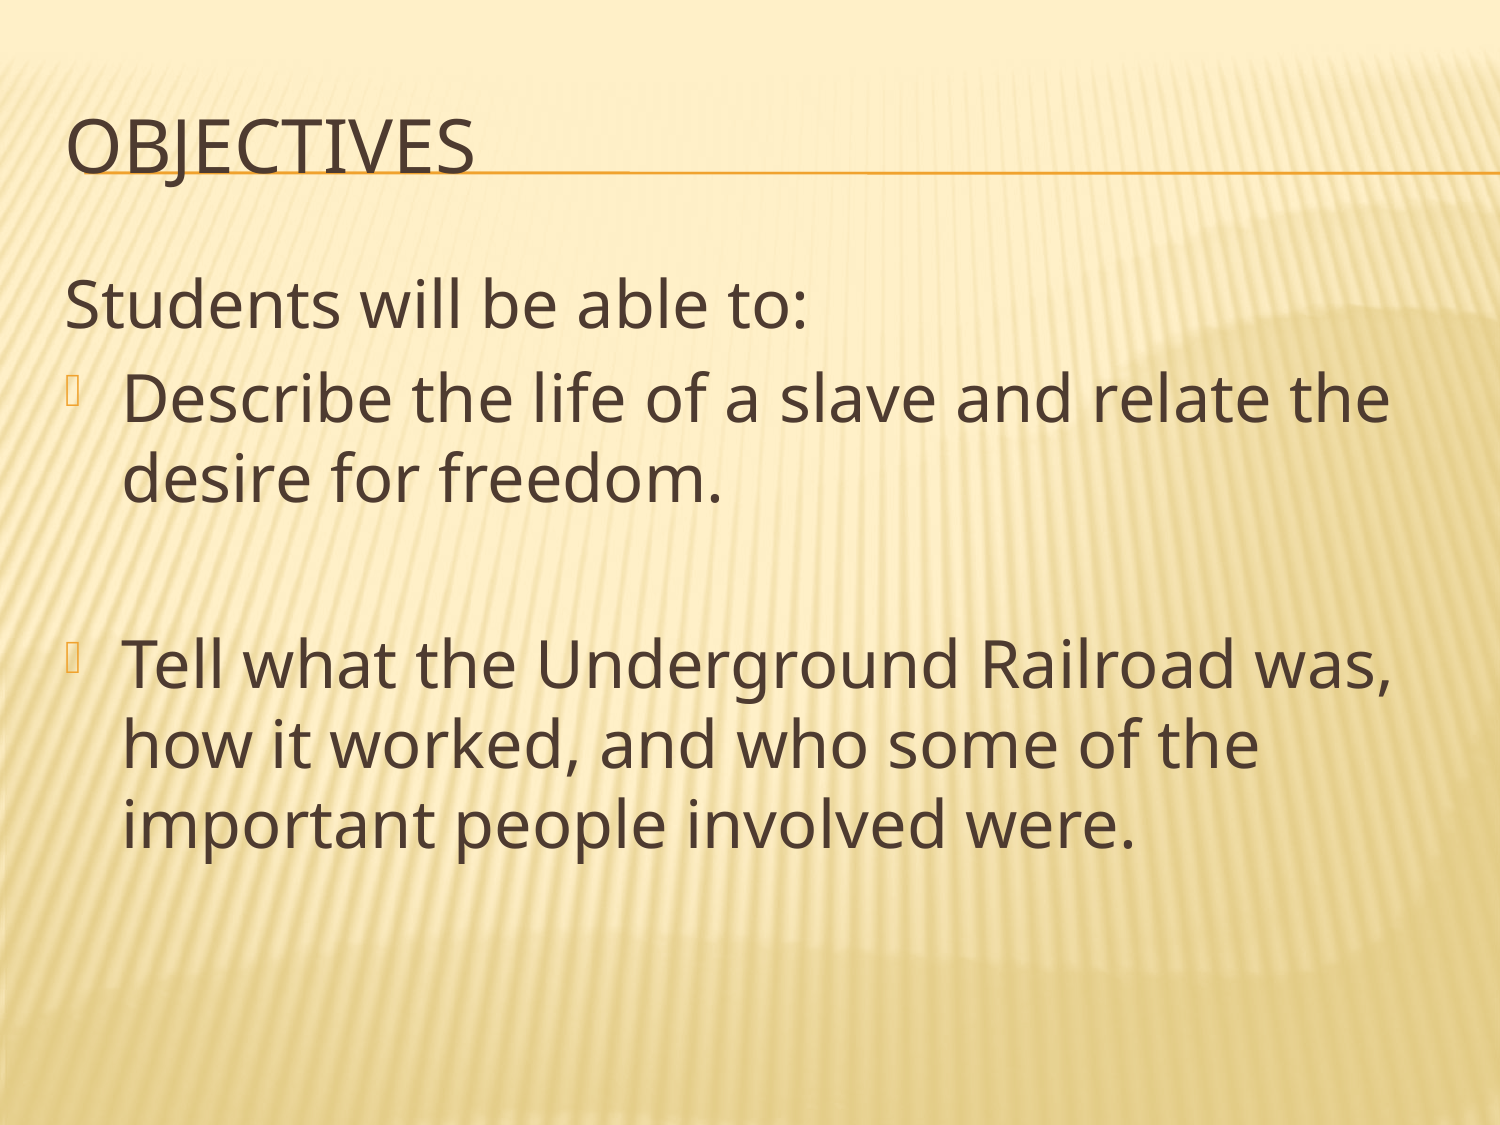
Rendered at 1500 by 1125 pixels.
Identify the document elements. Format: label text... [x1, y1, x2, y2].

title Objectives [50, 75, 1475, 213]
list Students will be able to: Describe the life of a slave and relate the desire for freedom. Tell what the Underground Railroad was, how it worked, and who some of the important people involved were. [50, 254, 1475, 998]
